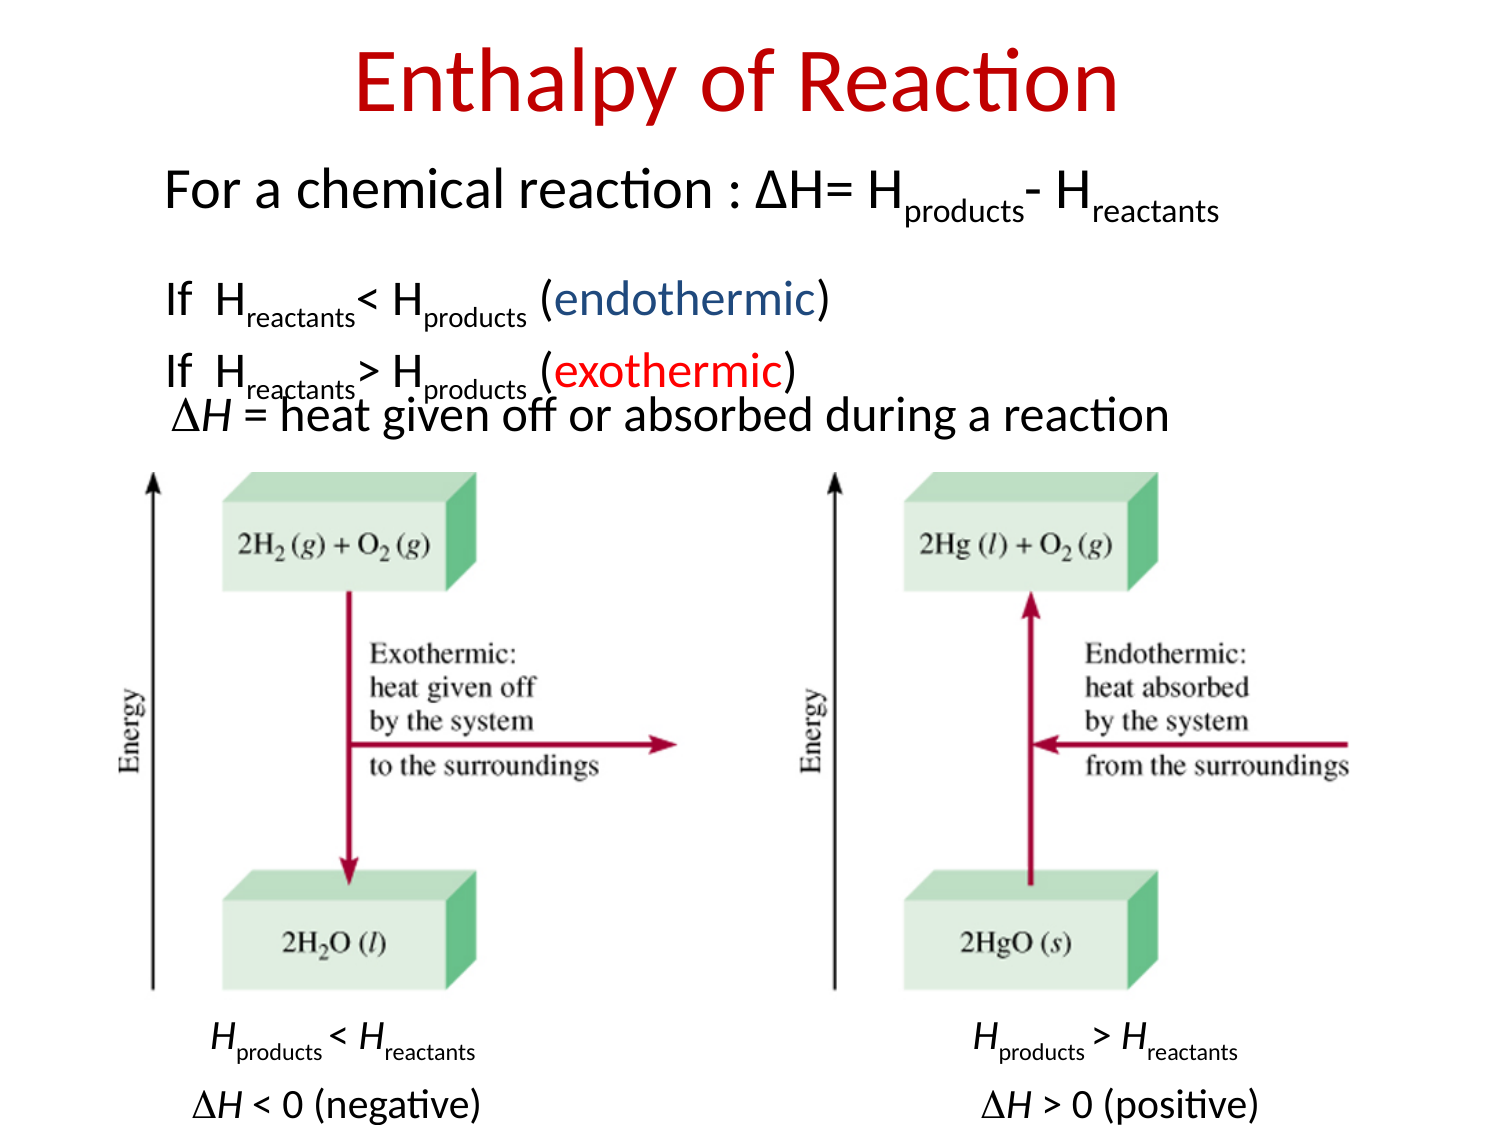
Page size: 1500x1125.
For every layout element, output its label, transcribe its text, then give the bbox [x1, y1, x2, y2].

text_box DH < 0 (negative) [176, 1068, 498, 1125]
text_box Hproducts < Hreactants [195, 1008, 491, 1068]
text_box For a chemical reaction : ΔH= Hproducts- Hreactants If Hreactants< Hproducts (endothermic) If Hreactants> Hproducts (exothermic) [149, 149, 1438, 375]
text_box DH > 0 (positive) [965, 1068, 1276, 1125]
text_box Hproducts > Hreactants [957, 1008, 1254, 1073]
text_box DH = heat given off or absorbed during a reaction [155, 375, 1186, 449]
picture [112, 471, 1351, 1000]
text_box Enthalpy of Reaction [99, 12, 1375, 200]
